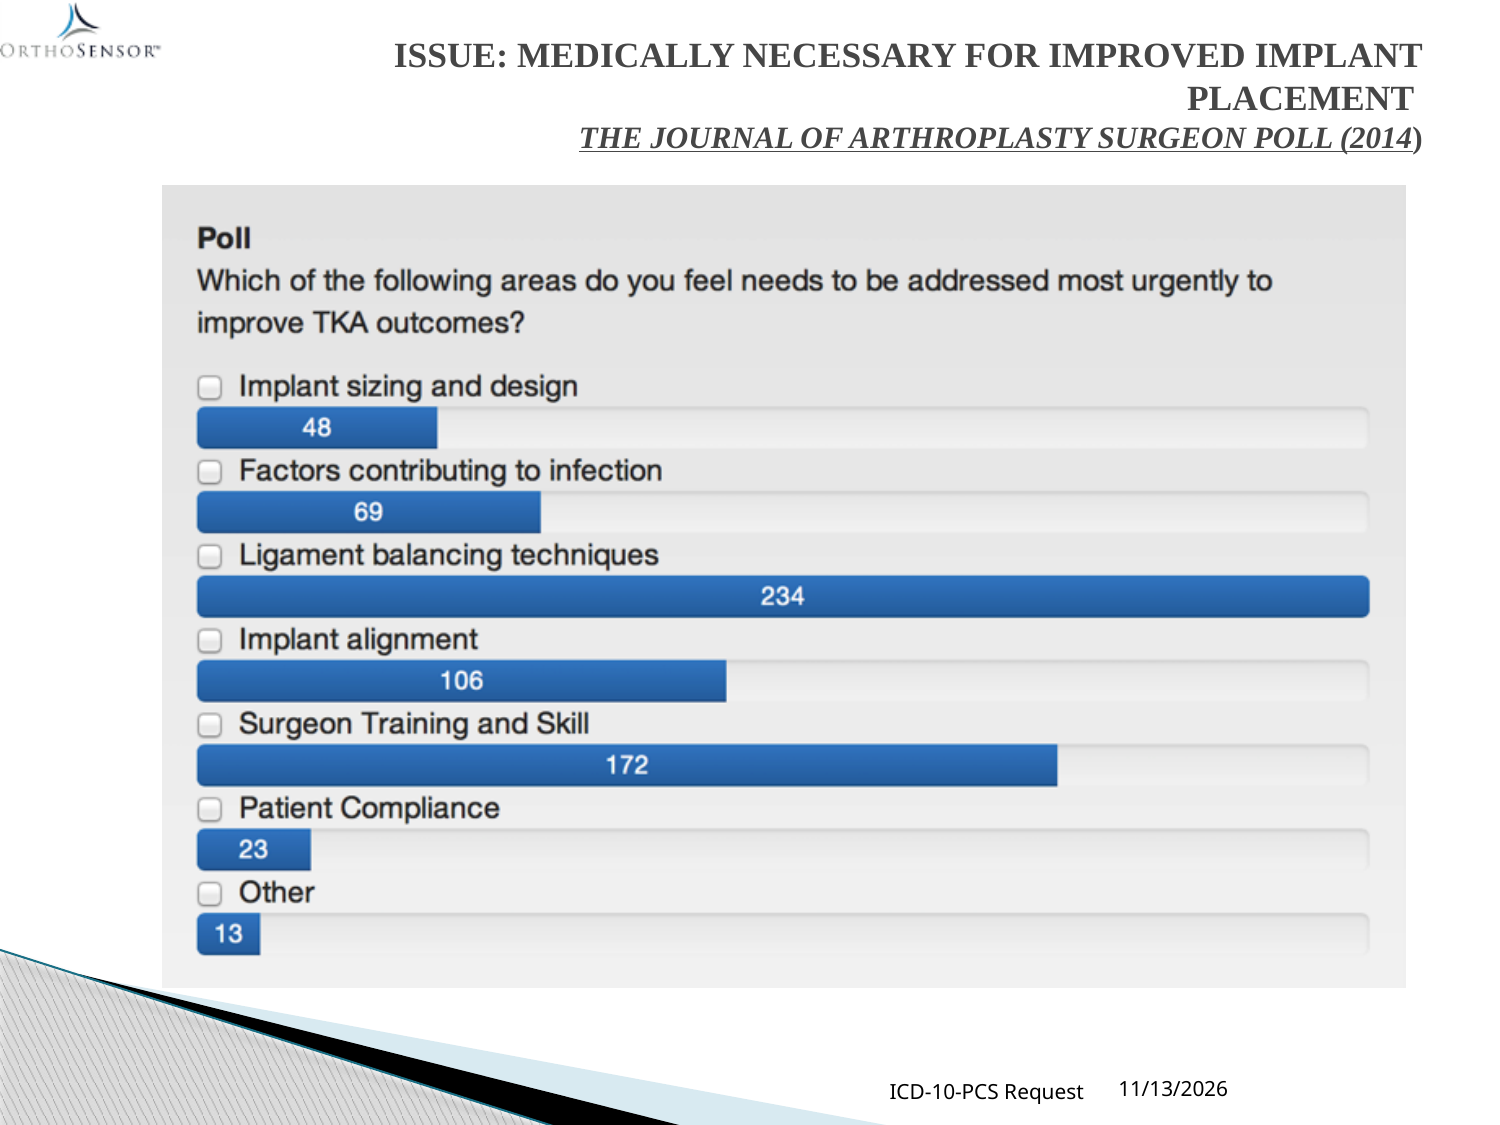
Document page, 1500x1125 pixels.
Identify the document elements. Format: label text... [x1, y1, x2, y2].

picture [0, 2, 163, 64]
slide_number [1105, 1051, 1419, 1112]
title ISSUE: MEDICALLY NECESSARY FOR IMPROVED IMPLANT PLACEMENT THE JOURNAL OF ARTHROPLASTY SURGEON POLL (2014) [150, 24, 1438, 163]
picture [162, 185, 1406, 988]
footer ICD-10-PCS Request [718, 1051, 1105, 1112]
